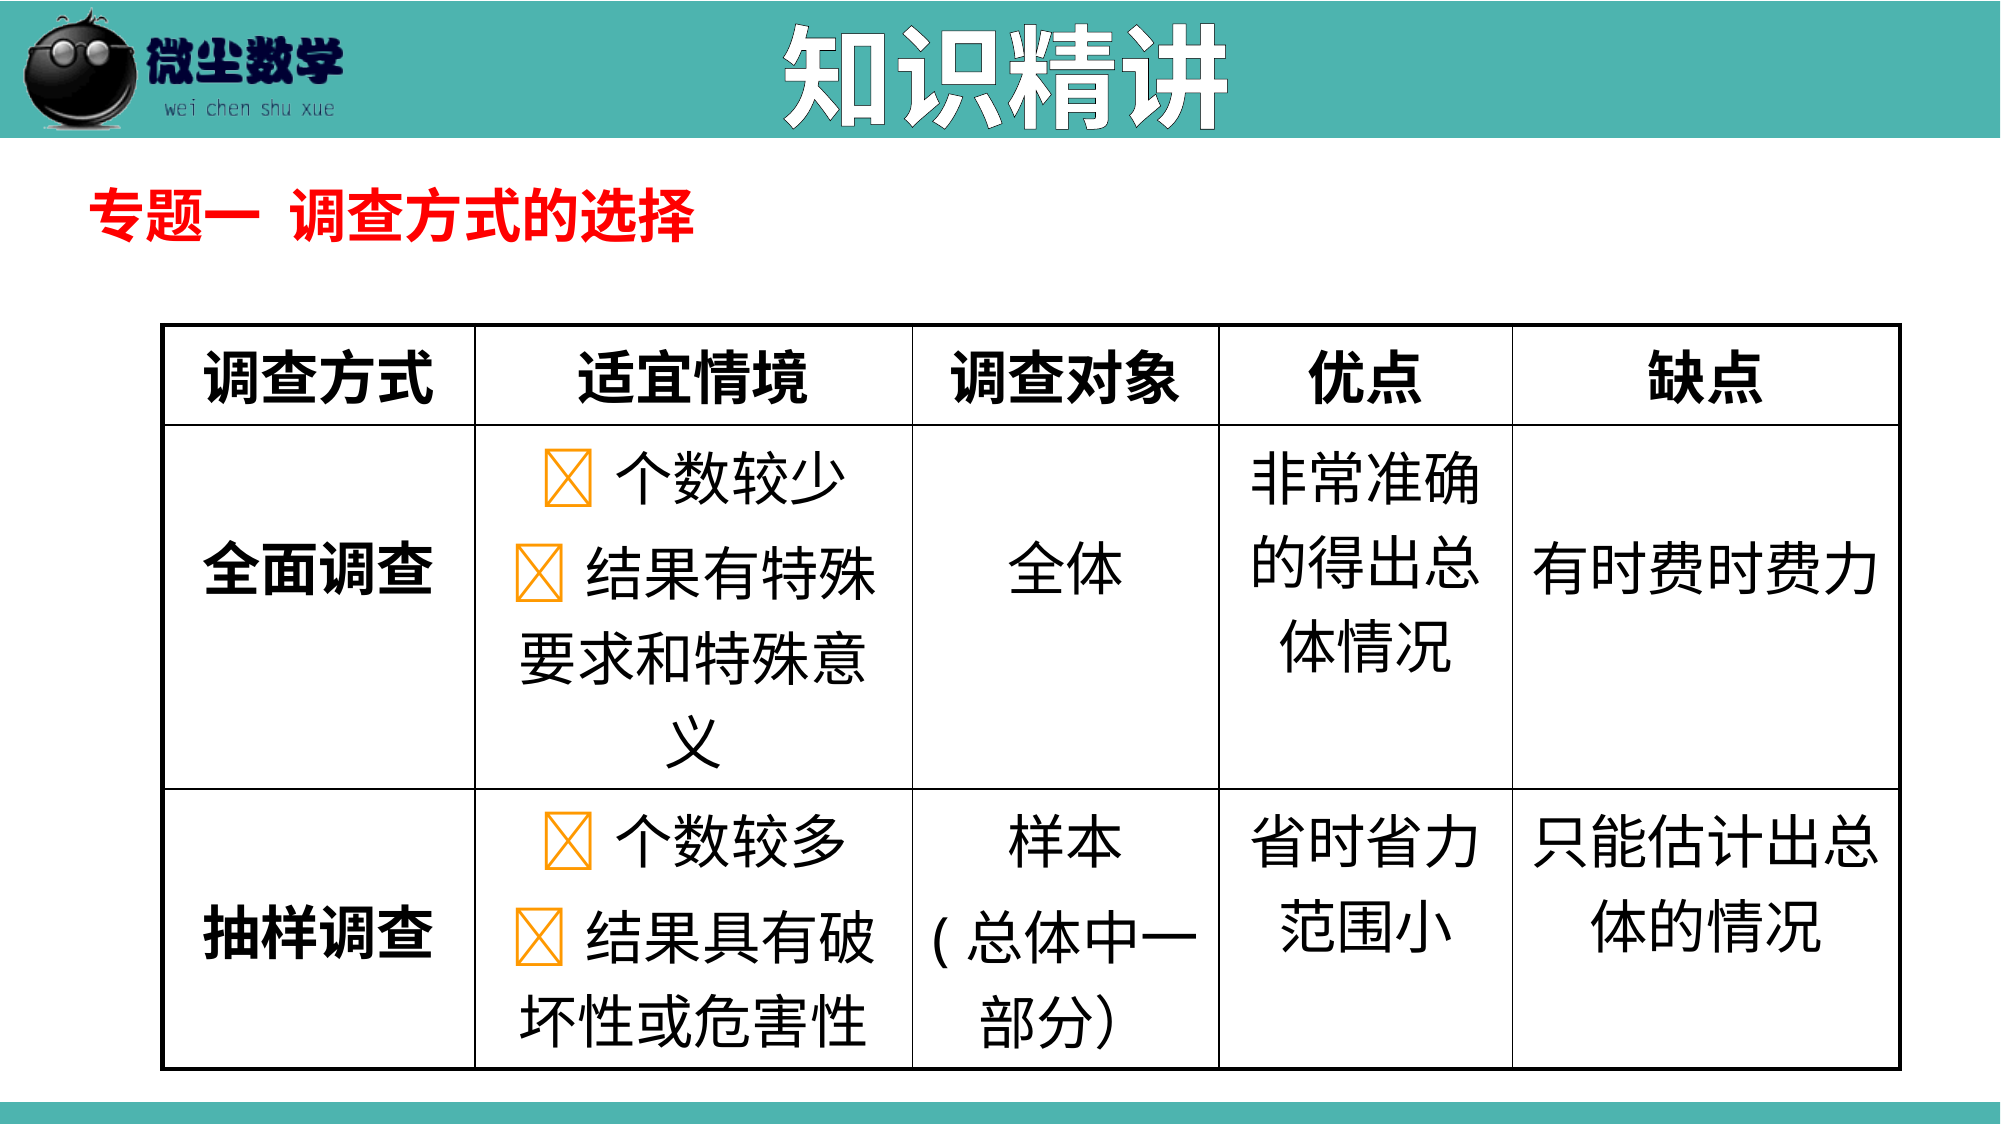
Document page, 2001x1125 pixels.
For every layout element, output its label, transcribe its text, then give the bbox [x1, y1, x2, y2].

table_header 适宜情境 [476, 327, 912, 424]
table_cell 只能估计出总体的情况 [1513, 790, 1898, 1067]
table_header 调查对象 [913, 327, 1218, 424]
table_cell 个数较多 结果具有破坏性或危害性 [476, 790, 912, 1067]
text_box 知识精讲 [765, 0, 1247, 150]
table_cell 全面调查 [165, 426, 474, 788]
table_header 调查方式 [165, 327, 474, 424]
table_header 缺点 [1513, 327, 1898, 424]
text_box 专题一 调查方式的选择 [72, 172, 712, 257]
table_header 优点 [1220, 327, 1512, 424]
table_cell 样本 (总体中一部分） [913, 790, 1218, 1067]
table_cell 全体 [913, 426, 1218, 788]
table_cell 有时费时费力 [1513, 426, 1898, 788]
table_cell 个数较少 结果有特殊要求和特殊意义 [476, 426, 912, 788]
table_cell 非常准确的得出总体情况 [1220, 426, 1512, 788]
table_cell 抽样调查 [165, 790, 474, 1067]
table_cell 省时省力范围小 [1220, 790, 1512, 1067]
picture [0, 1, 2001, 1124]
